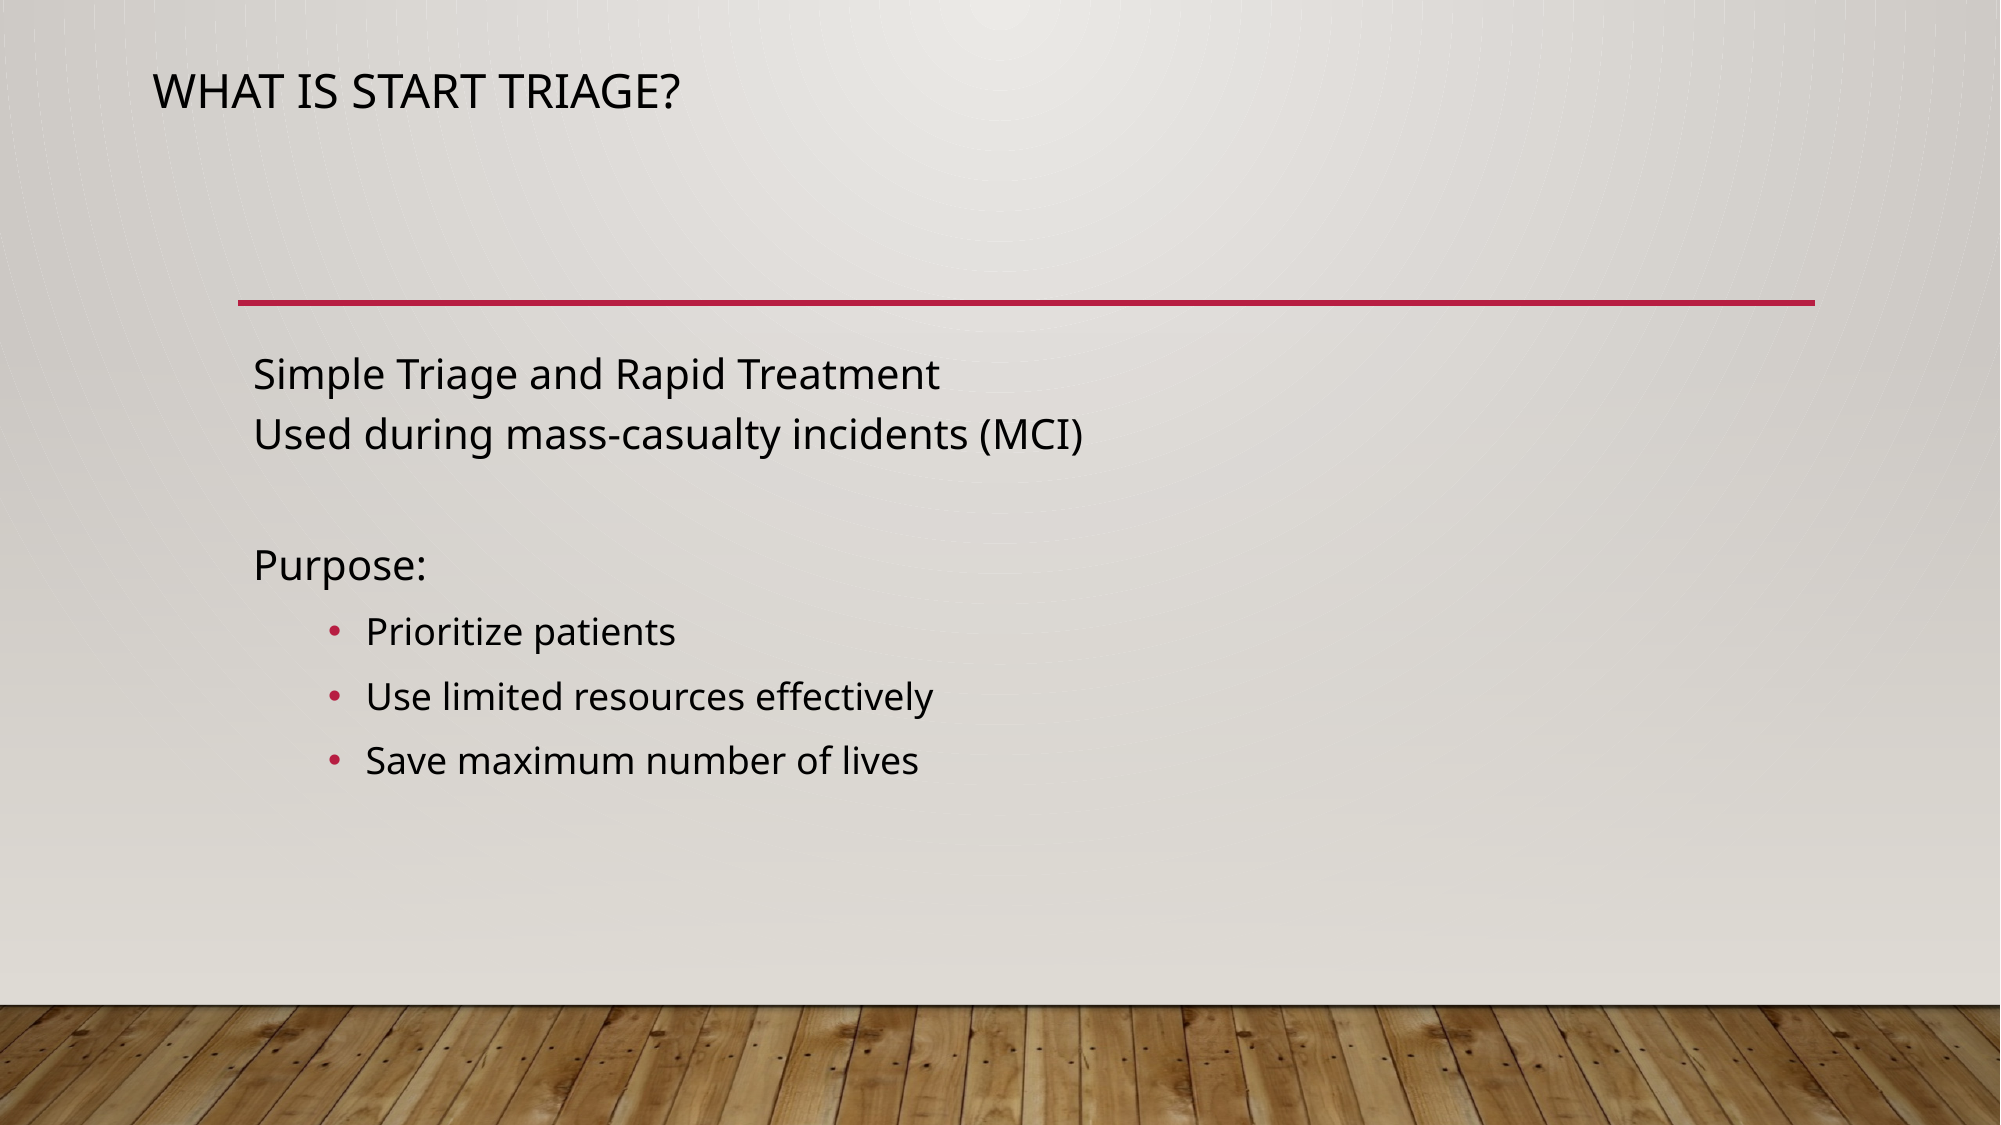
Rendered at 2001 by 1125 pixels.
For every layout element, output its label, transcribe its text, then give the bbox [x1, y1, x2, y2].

title What is START Triage? [137, 59, 1863, 184]
list Simple Triage and Rapid Treatment Used during mass-casualty incidents (MCI) Purpose: Prioritize patients Use limited resources effectively Save maximum number of lives [238, 330, 1814, 897]
picture [0, 1005, 2000, 1125]
